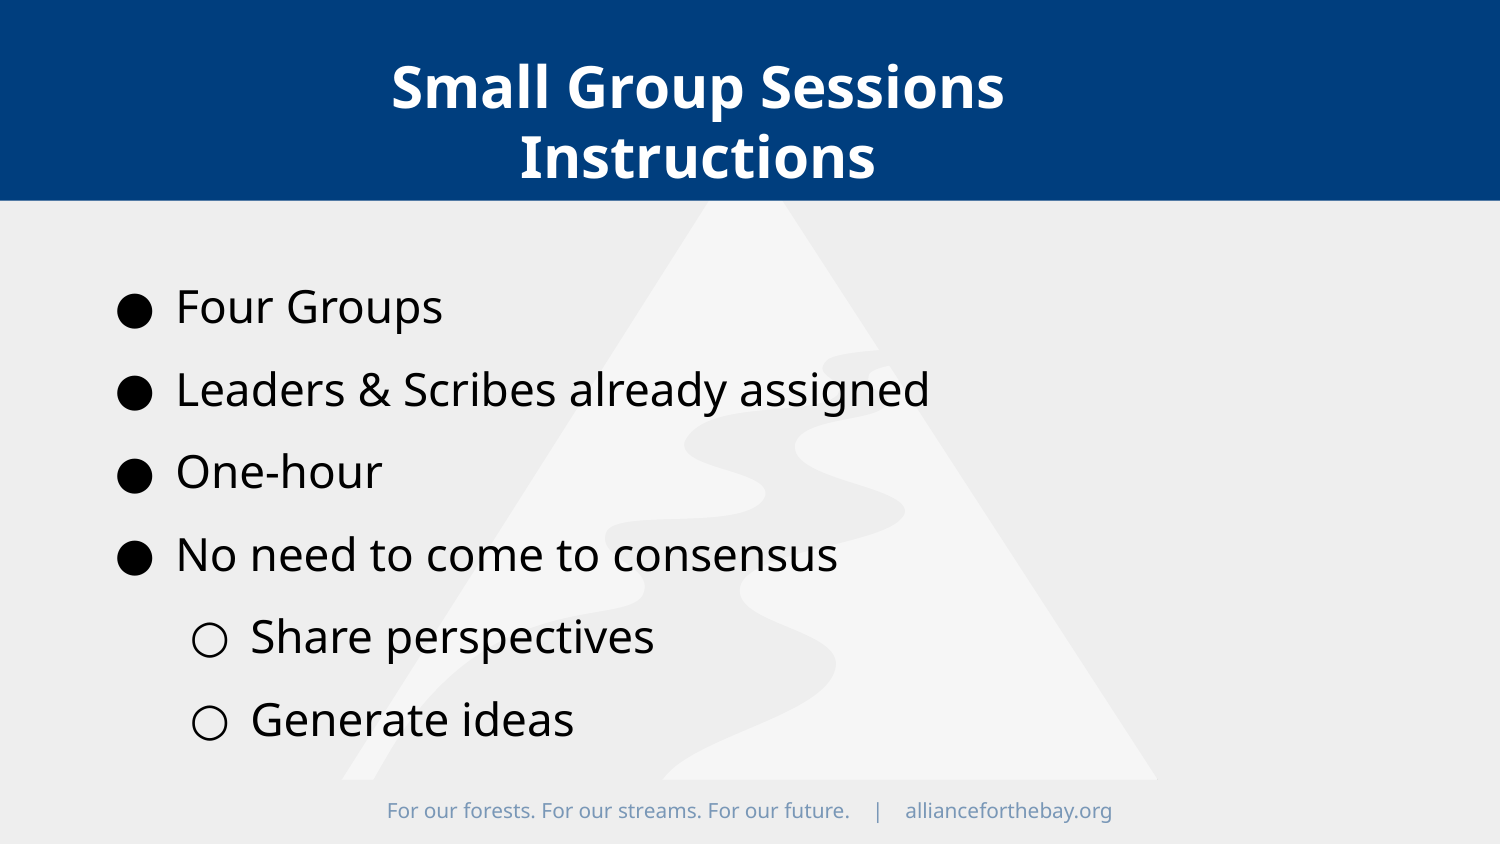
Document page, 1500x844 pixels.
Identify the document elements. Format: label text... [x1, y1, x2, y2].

text_box [0, 0, 1500, 201]
text_box Small Group Sessions Instructions [92, 42, 1305, 117]
text_box Four Groups Leaders & Scribes already assigned One-hour No need to come to consensus Share perspectives Generate ideas [92, 117, 1461, 809]
